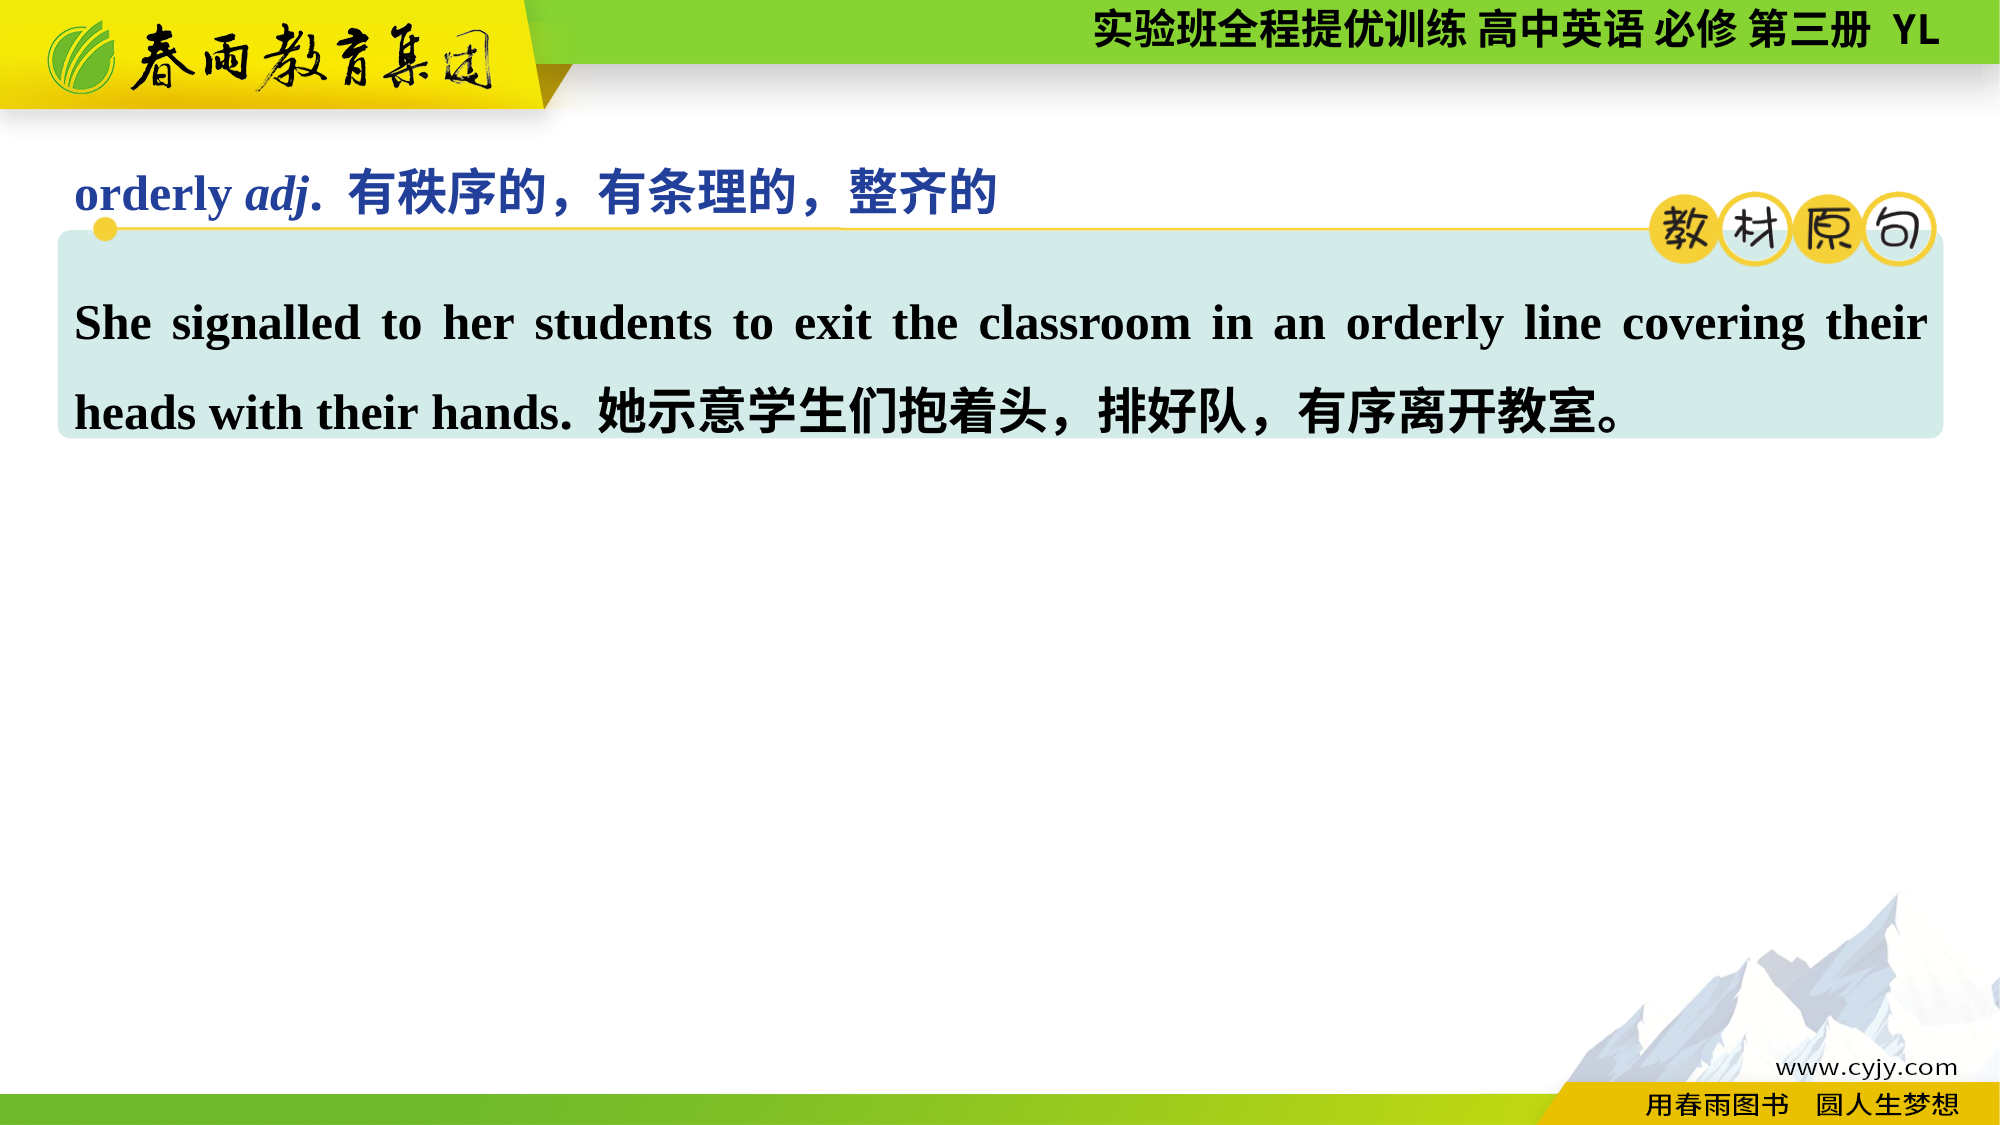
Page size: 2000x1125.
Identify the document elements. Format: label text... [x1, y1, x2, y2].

list orderly adj. 有秩序的，有条理的，整齐的 She signalled to her students to exit the classroom in an orderly line covering their heads with their hands. 她示意学生们抱着头，排好队，有序离开教室。 [59, 122, 1944, 439]
picture [0, 0, 2000, 1125]
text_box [87, 182, 1938, 269]
